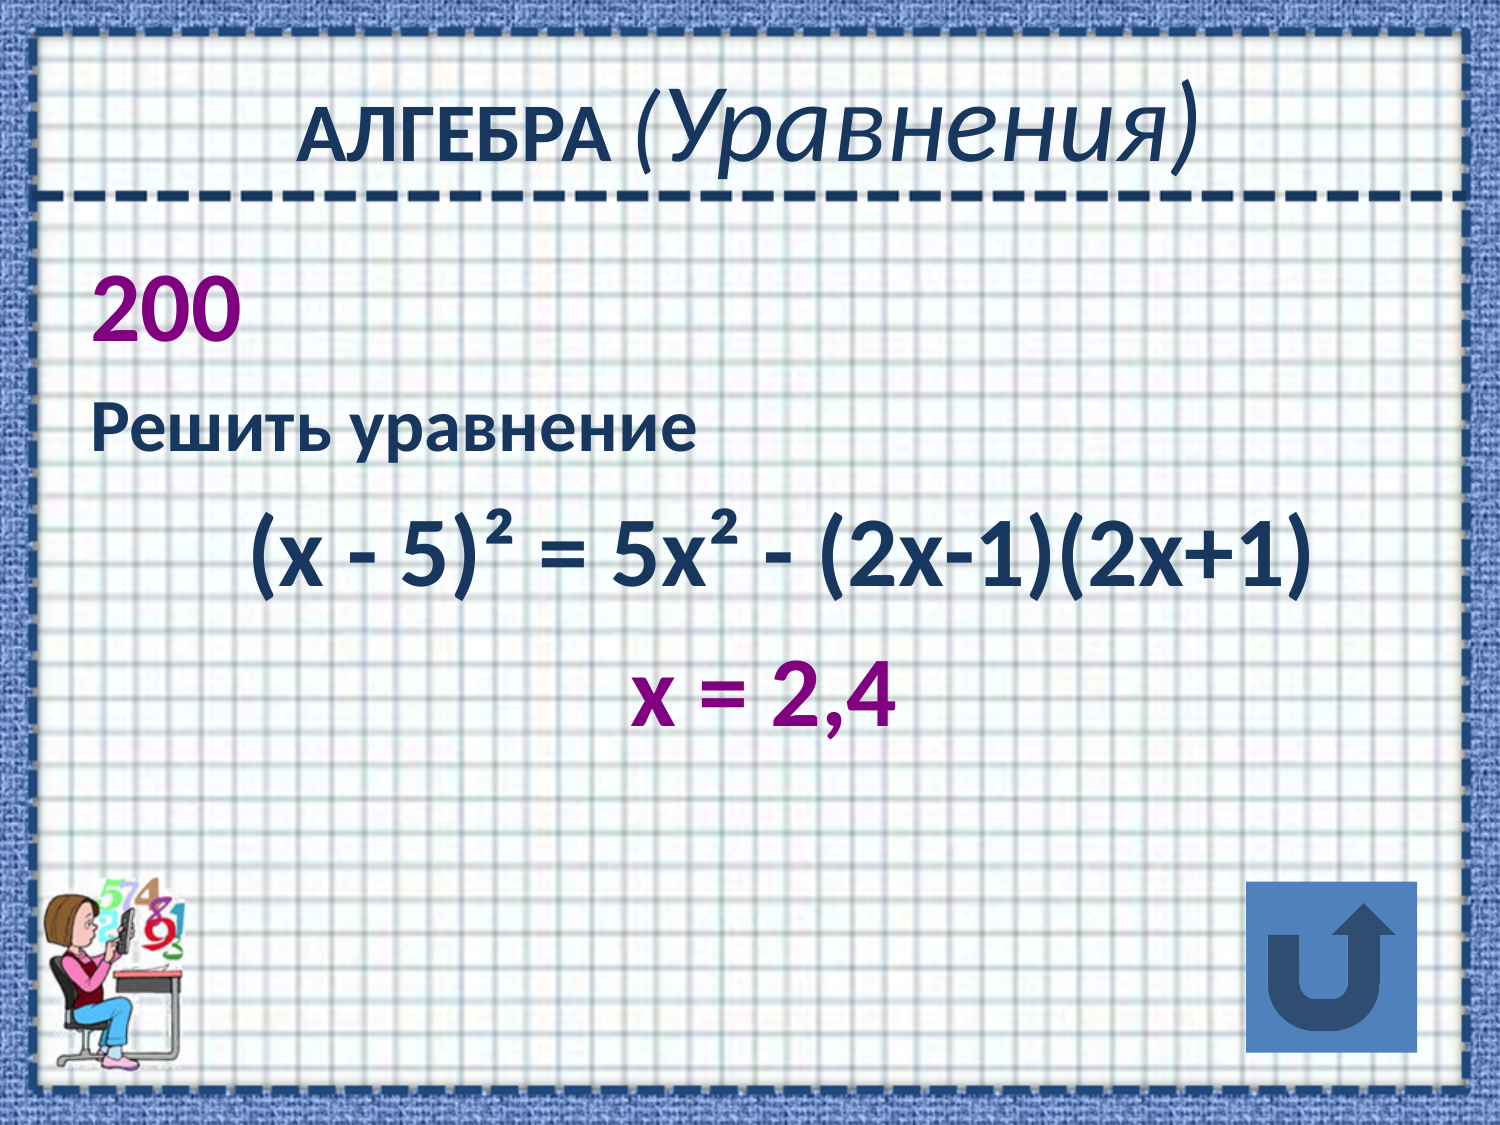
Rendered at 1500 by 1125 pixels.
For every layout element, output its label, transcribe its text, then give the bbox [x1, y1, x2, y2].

picture [0, 0, 1500, 1125]
title АЛГЕБРА (Уравнения) [75, 45, 1425, 188]
text_box [1246, 881, 1418, 1053]
list 200 Решить уравнение (х - 5)² = 5х² - (2х-1)(2х+1) х = 2,4 [75, 234, 1425, 1005]
